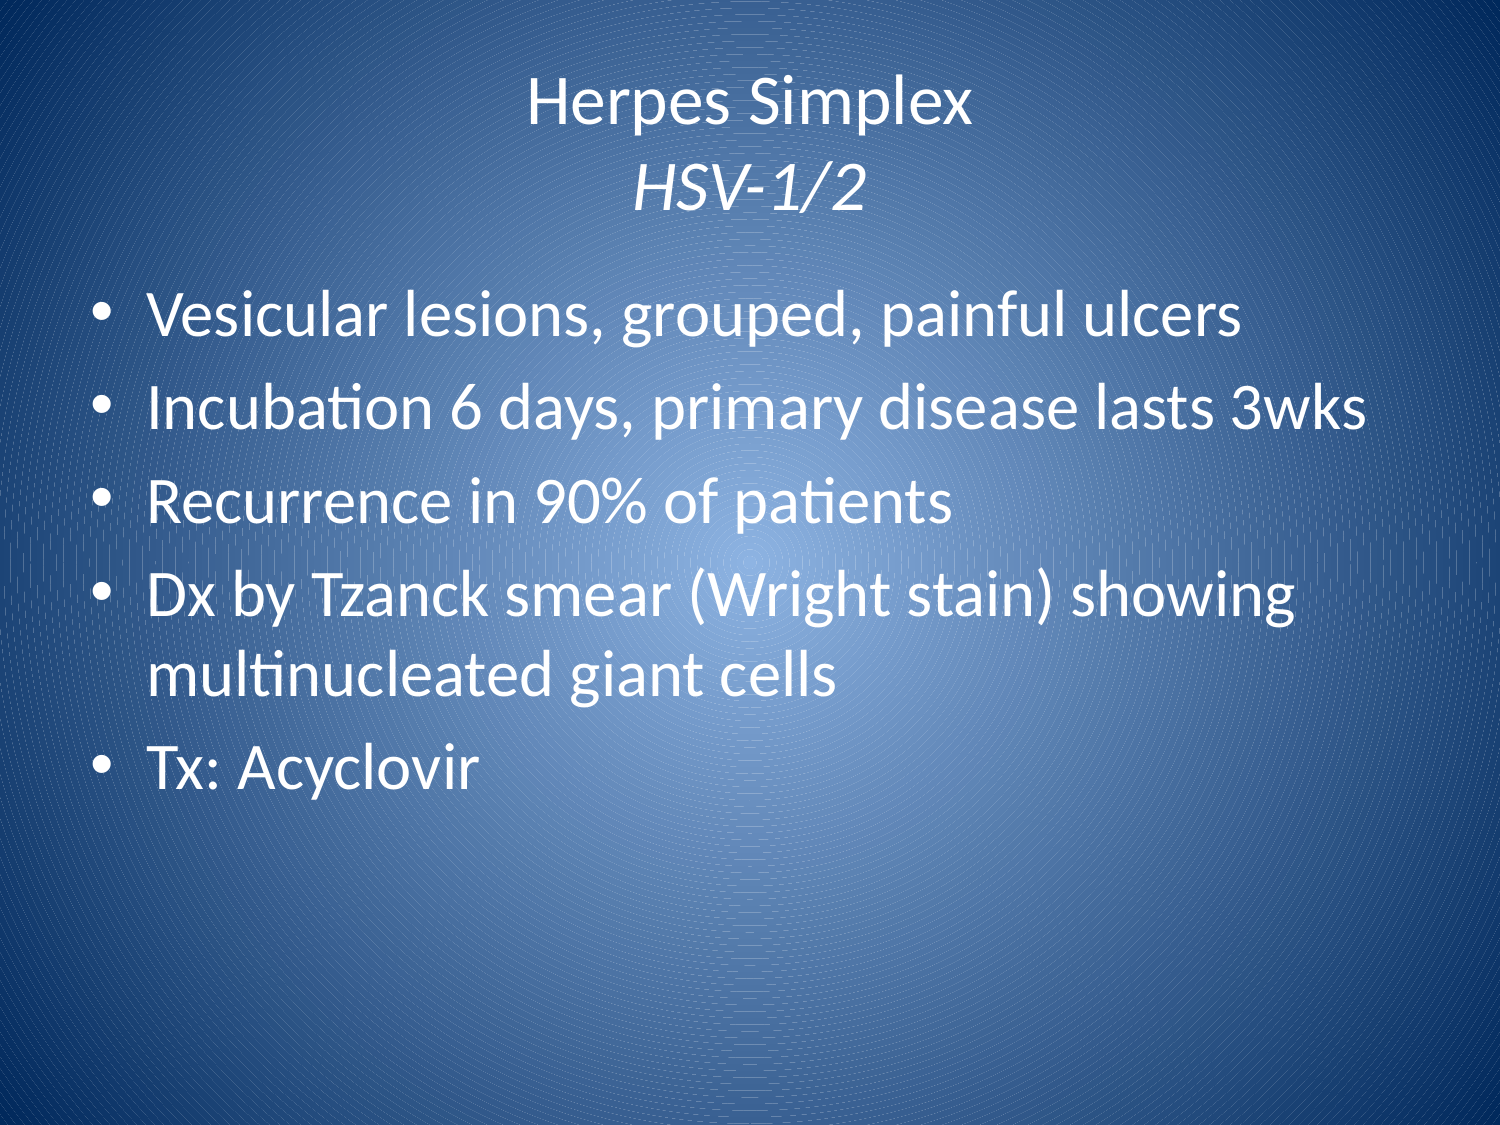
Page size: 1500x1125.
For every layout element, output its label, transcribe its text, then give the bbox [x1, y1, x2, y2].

title Herpes Simplex HSV-1/2 [75, 45, 1425, 233]
list Vesicular lesions, grouped, painful ulcers Incubation 6 days, primary disease lasts 3wks Recurrence in 90% of patients Dx by Tzanck smear (Wright stain) showing multinucleated giant cells Tx: Acyclovir [75, 262, 1425, 1005]
